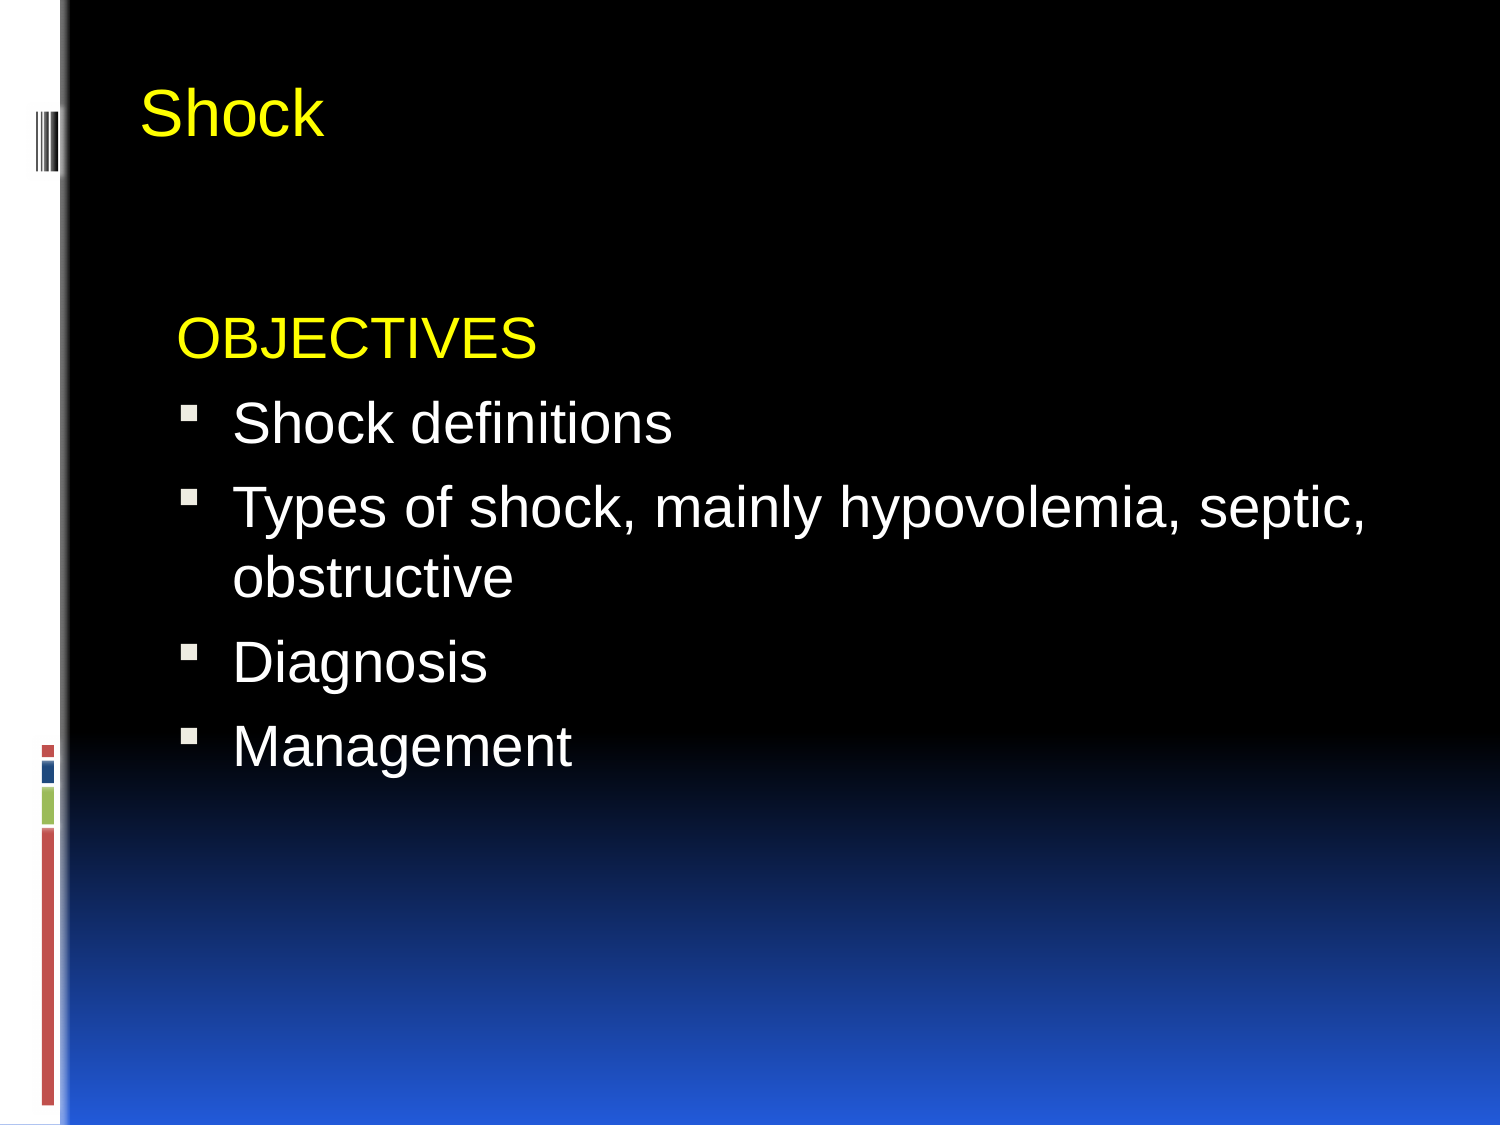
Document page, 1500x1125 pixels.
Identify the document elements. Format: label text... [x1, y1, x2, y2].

list OBJECTIVES Shock definitions Types of shock, mainly hypovolemia, septic, obstructive Diagnosis Management [149, 292, 1476, 876]
text_box Shock [113, 62, 359, 158]
